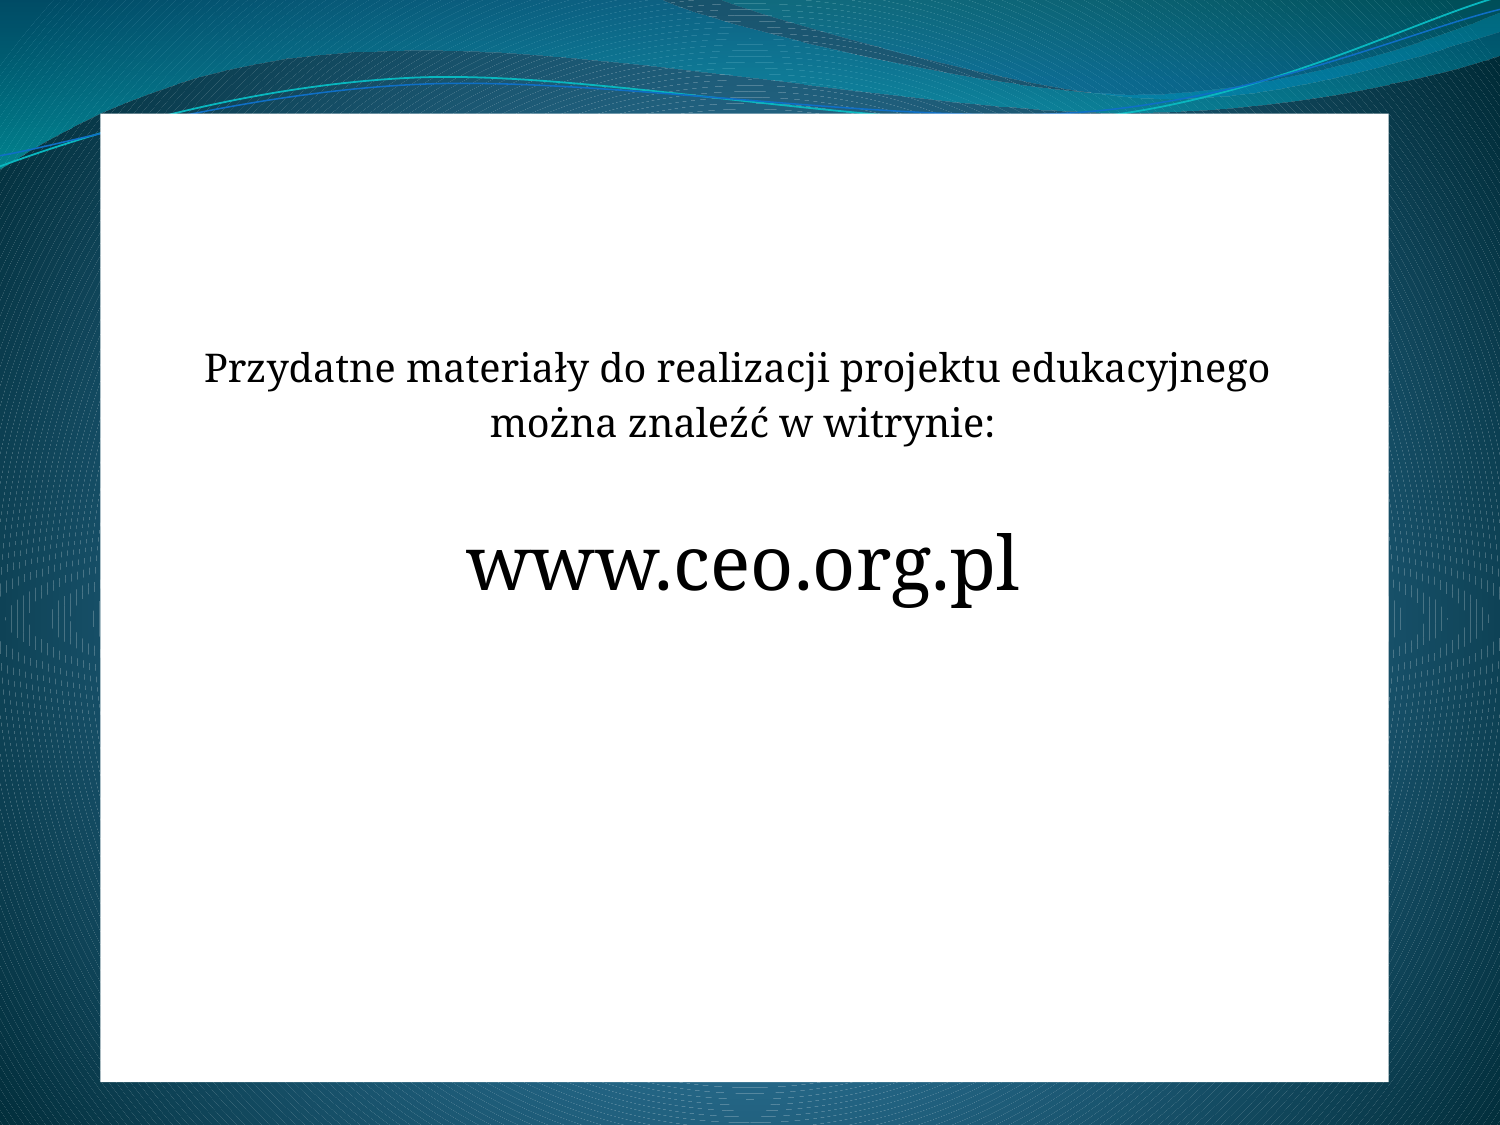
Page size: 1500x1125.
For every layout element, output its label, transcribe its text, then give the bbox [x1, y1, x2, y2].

subtitle Przydatne materiały do realizacji projektu edukacyjnego można znaleźć w witrynie: www.ceo.org.pl [100, 113, 1390, 1083]
